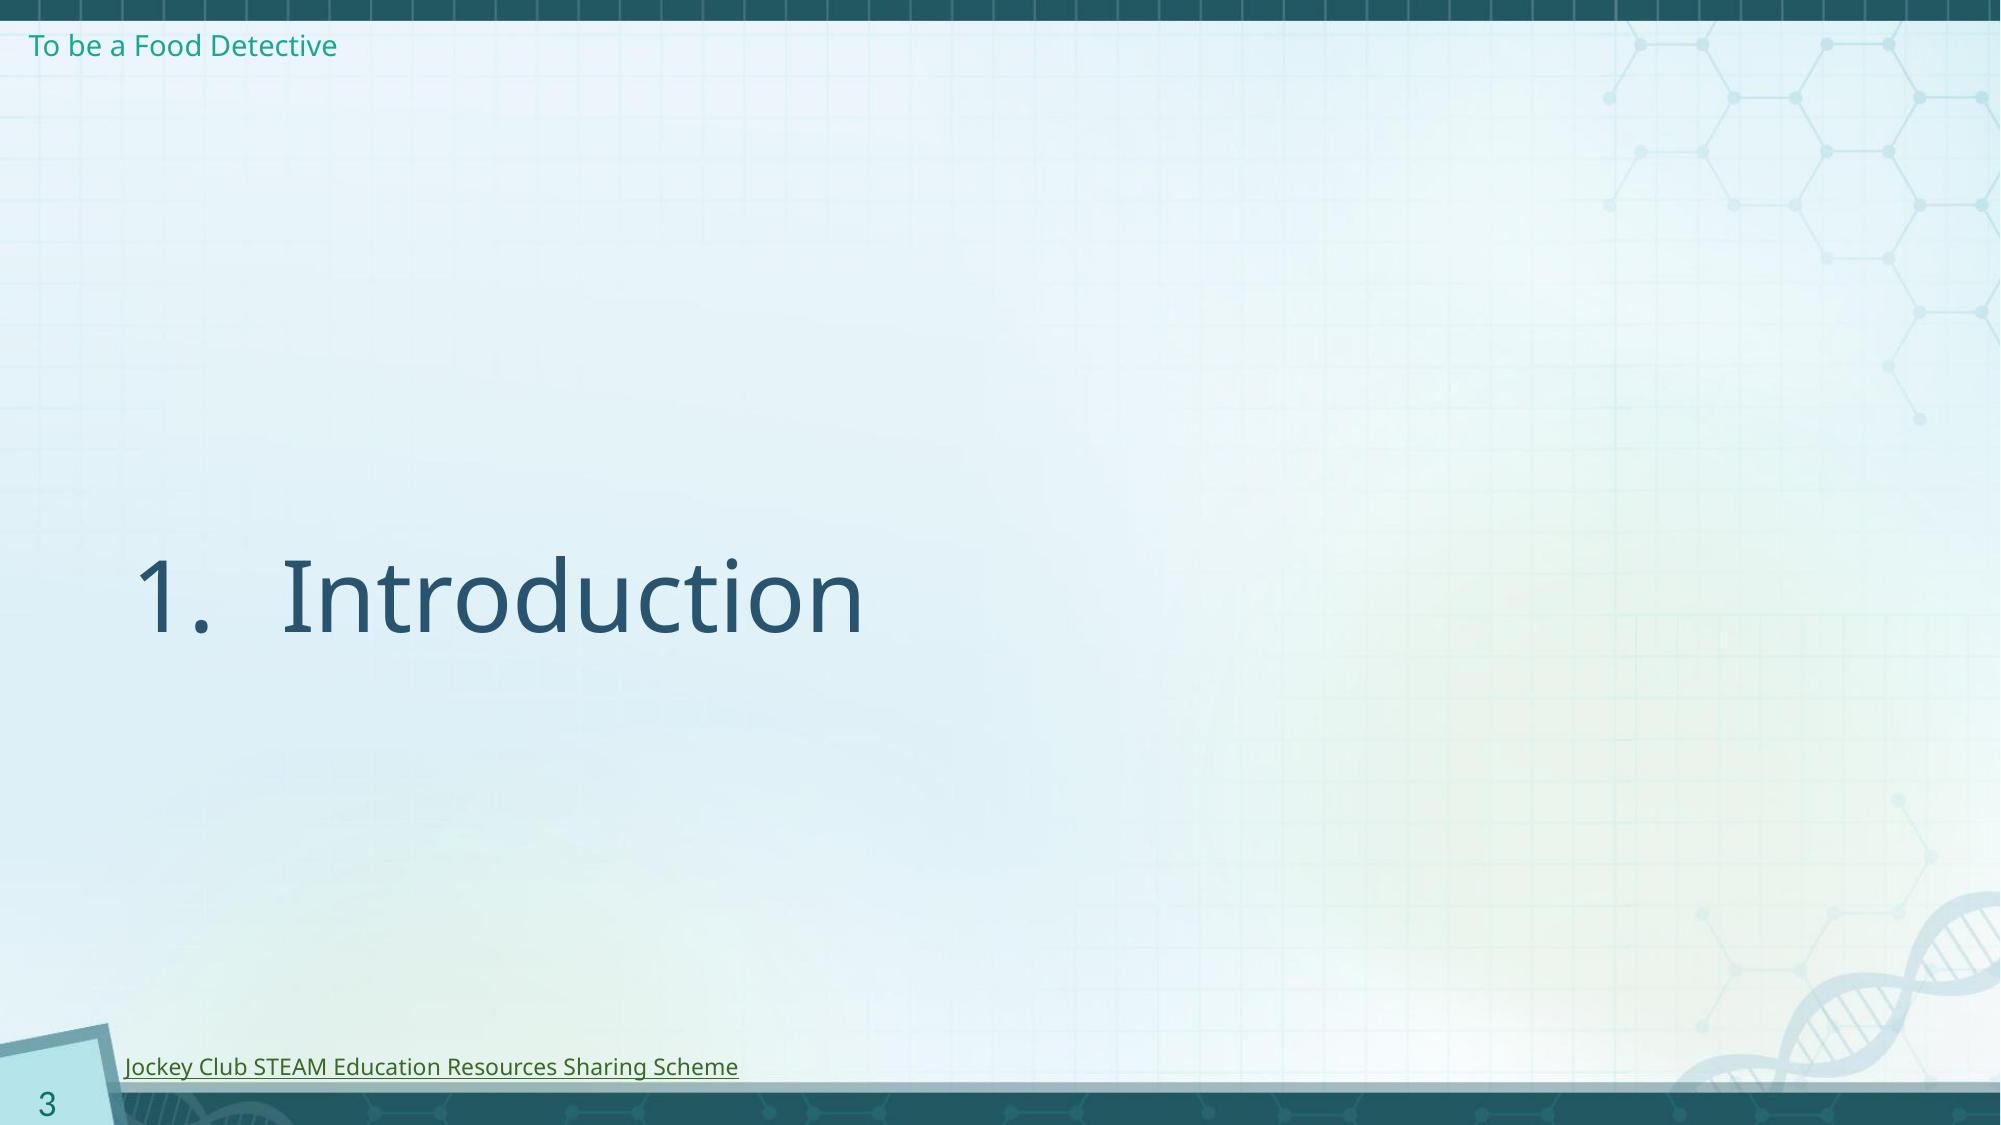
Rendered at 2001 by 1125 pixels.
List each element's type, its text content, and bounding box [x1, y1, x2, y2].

text_box Introduction [111, 442, 1522, 743]
picture [0, 0, 2001, 1125]
slide_number 3 [0, 1071, 96, 1125]
